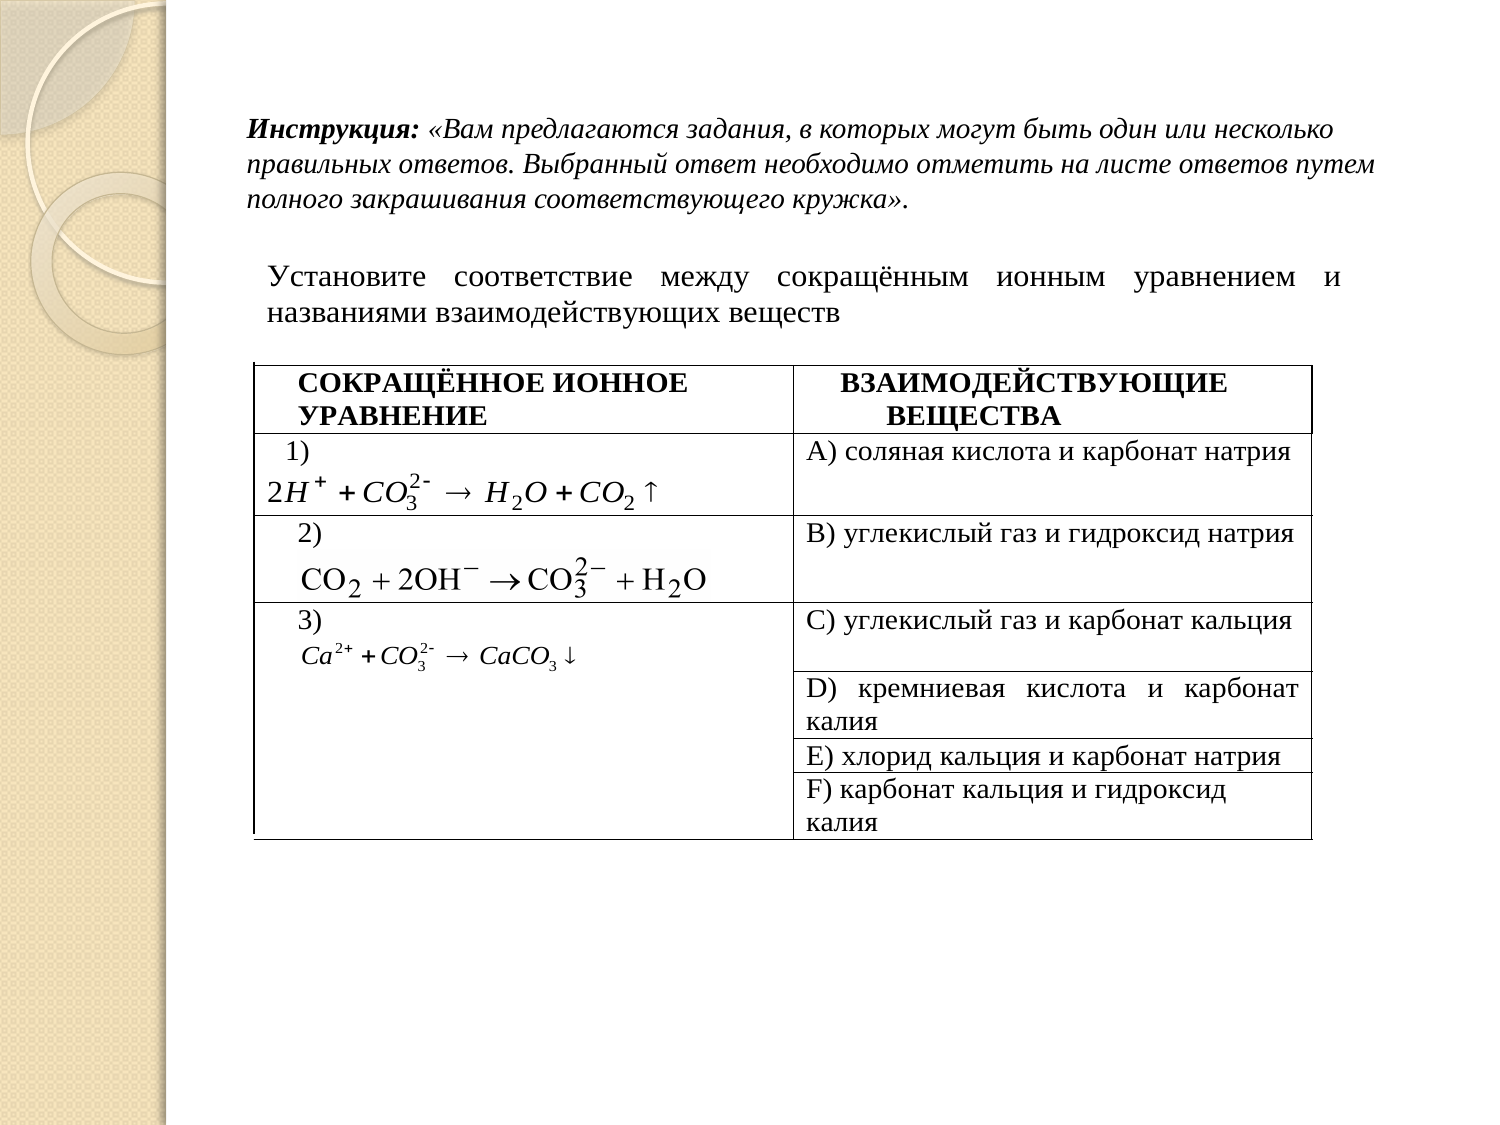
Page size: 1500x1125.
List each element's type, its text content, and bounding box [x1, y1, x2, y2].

picture [253, 258, 1353, 903]
list Инструкция: «Вам предлагаются задания, в которых могут быть один или несколько правильных ответов. Выбранный ответ необходимо отметить на листе ответов путем полного закрашивания соответствующего кружка». [218, 101, 1449, 890]
